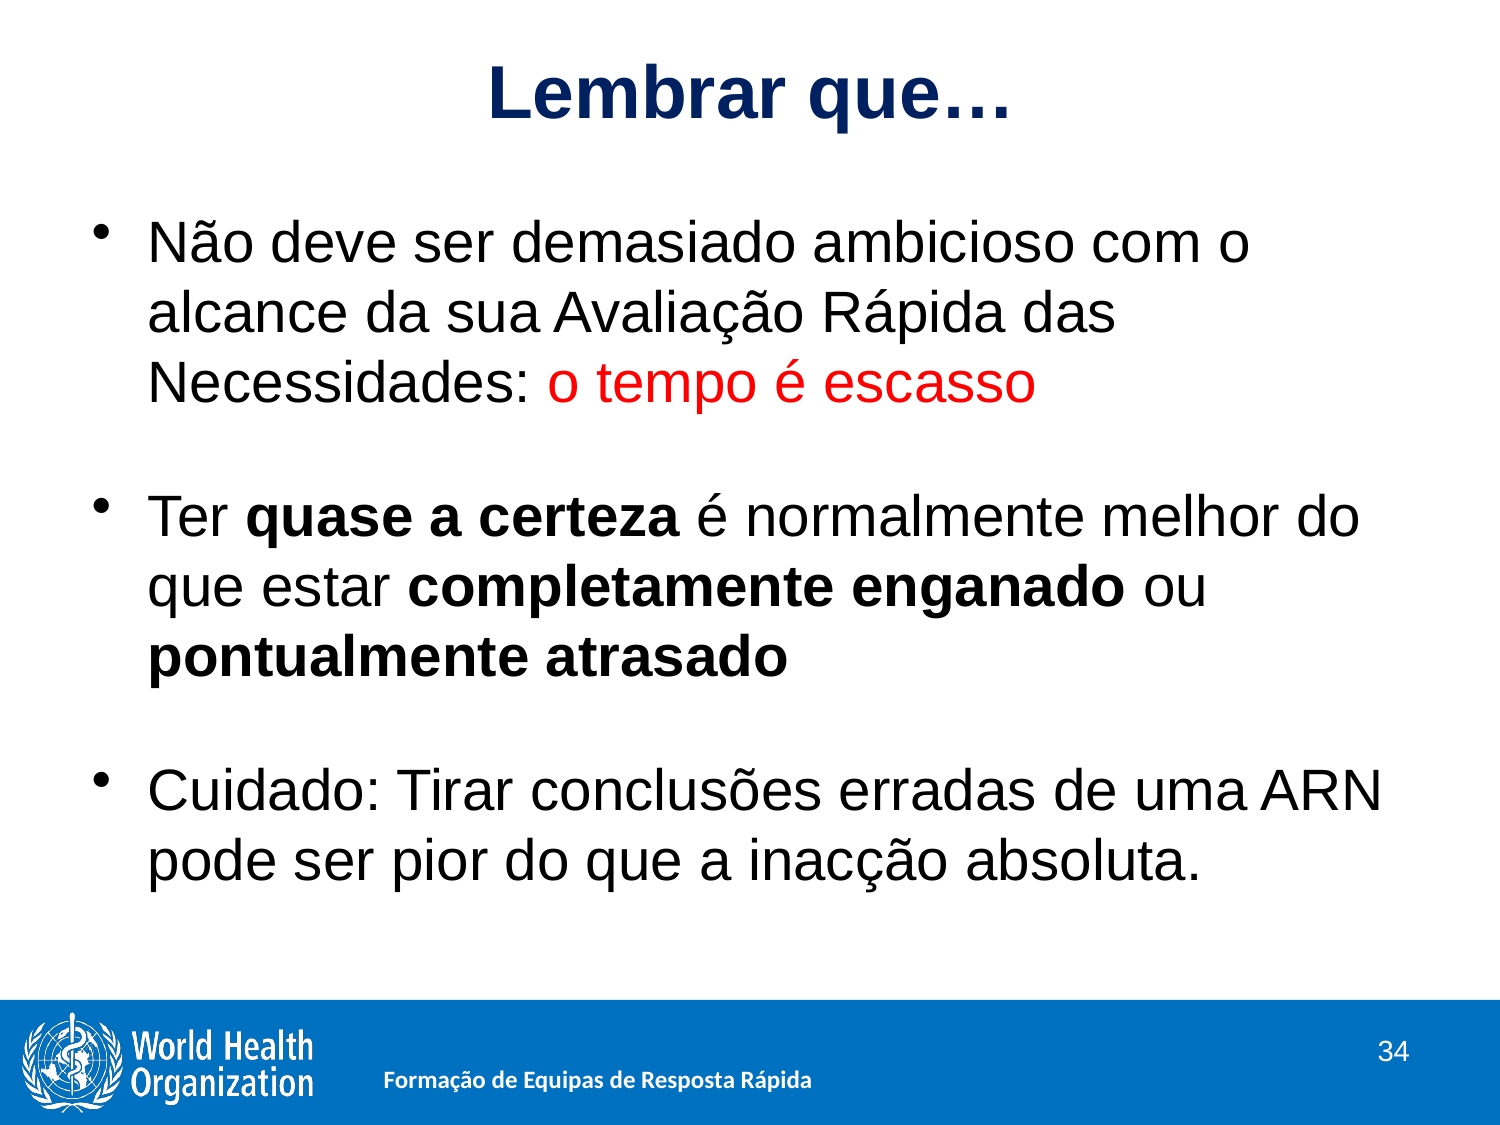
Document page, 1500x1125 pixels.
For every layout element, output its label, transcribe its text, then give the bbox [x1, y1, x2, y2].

picture [21, 1012, 313, 1113]
slide_number 34 [1074, 1024, 1425, 1103]
title Lembrar que… [76, 30, 1427, 148]
list Não deve ser demasiado ambicioso com o alcance da sua Avaliação Rápida das Necessidades: o tempo é escasso Ter quase a certeza é normalmente melhor do que estar completamente enganado ou pontualmente atrasado Cuidado: Tirar conclusões erradas de uma ARN pode ser pior do que a inacção absoluta. [76, 196, 1427, 939]
